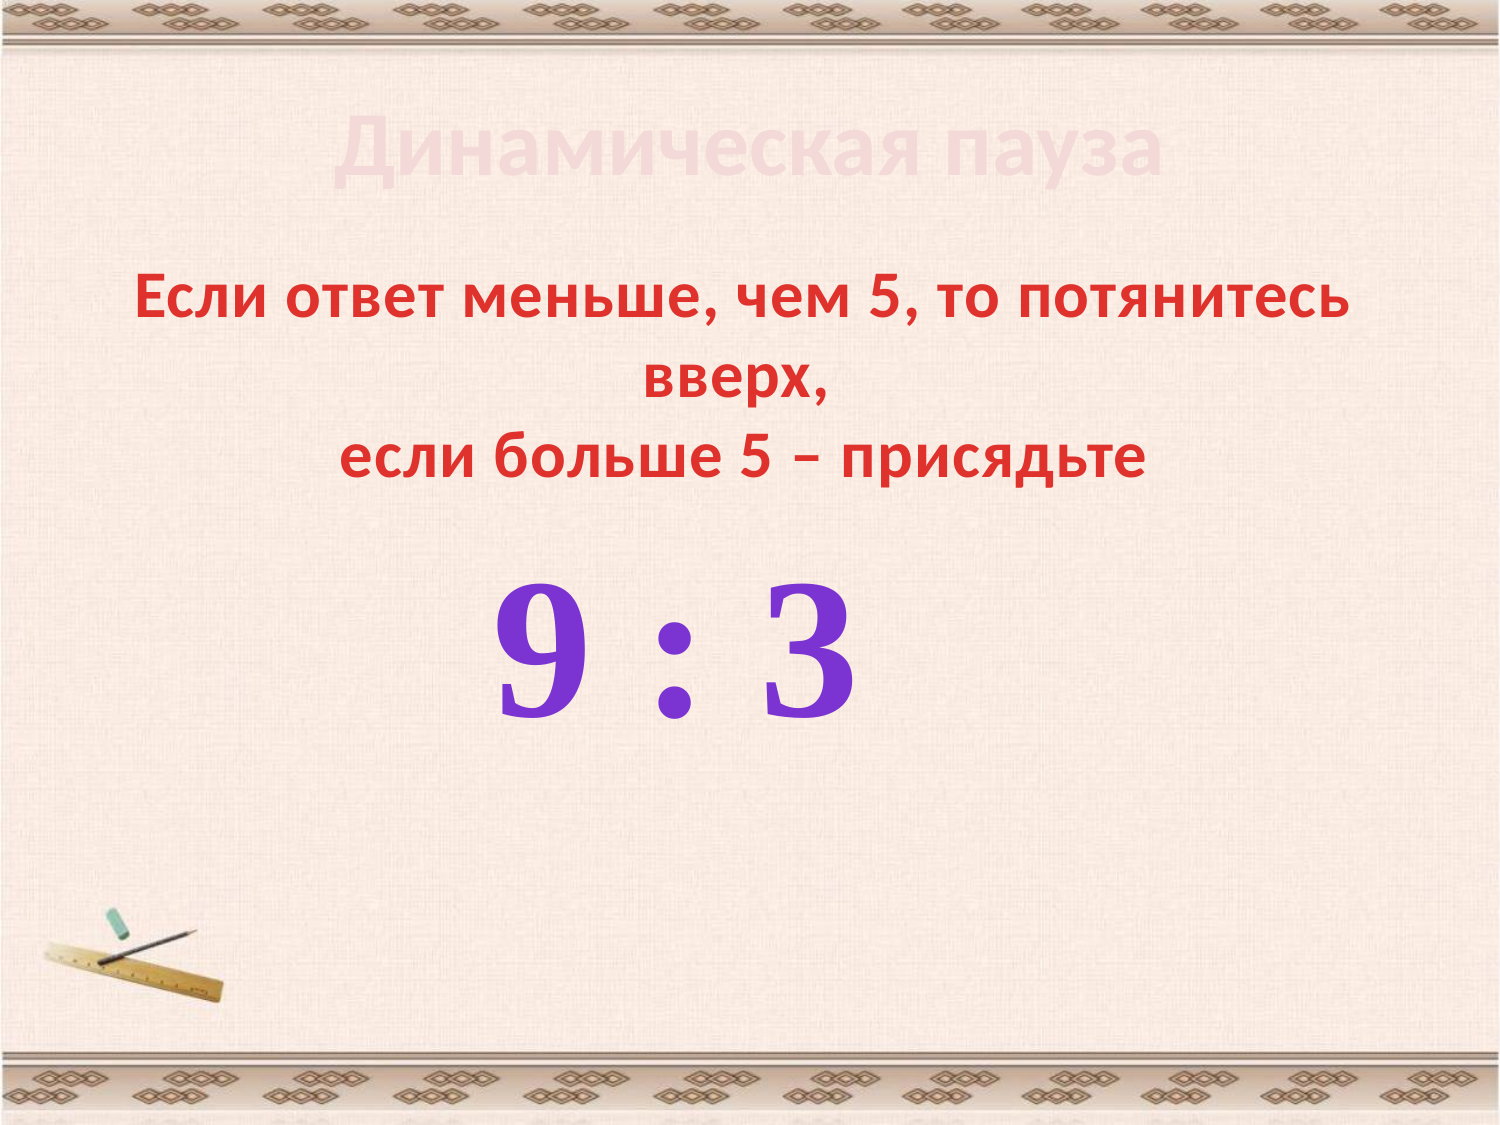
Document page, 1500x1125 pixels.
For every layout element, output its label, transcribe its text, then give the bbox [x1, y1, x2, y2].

picture [0, 0, 1500, 1125]
text_box 9 : 3 [478, 509, 889, 765]
text_box Если ответ меньше, чем 5, то потянитесь вверх, если больше 5 – присядьте [41, 243, 1447, 499]
title Динамическая пауза [75, 45, 1425, 233]
